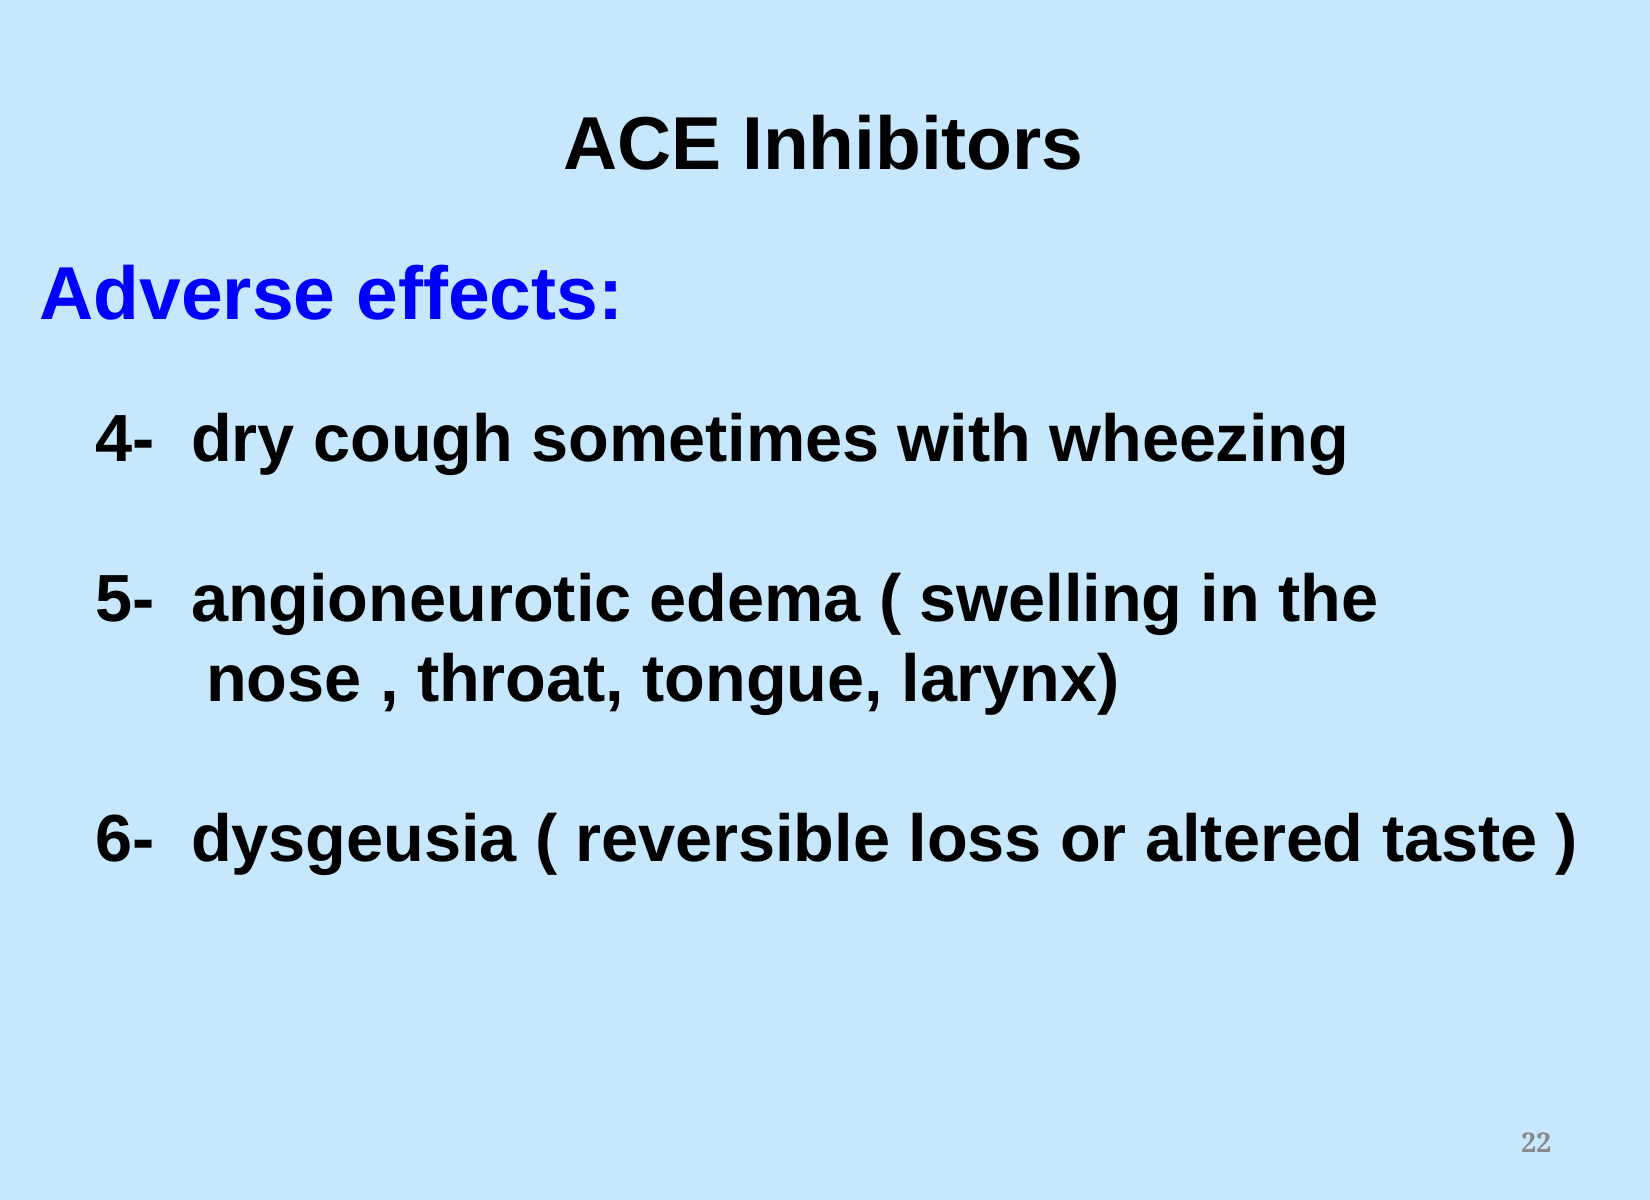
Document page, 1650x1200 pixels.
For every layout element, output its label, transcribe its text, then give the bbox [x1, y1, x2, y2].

slide_number 22 [1182, 1112, 1568, 1176]
text_box ACE Inhibitors Adverse effects: 4- dry cough sometimes with wheezing 5- angioneurotic edema ( swelling in the nose , throat, tongue, larynx) 6- dysgeusia ( reversible loss or altered taste ) [24, 87, 1623, 1022]
